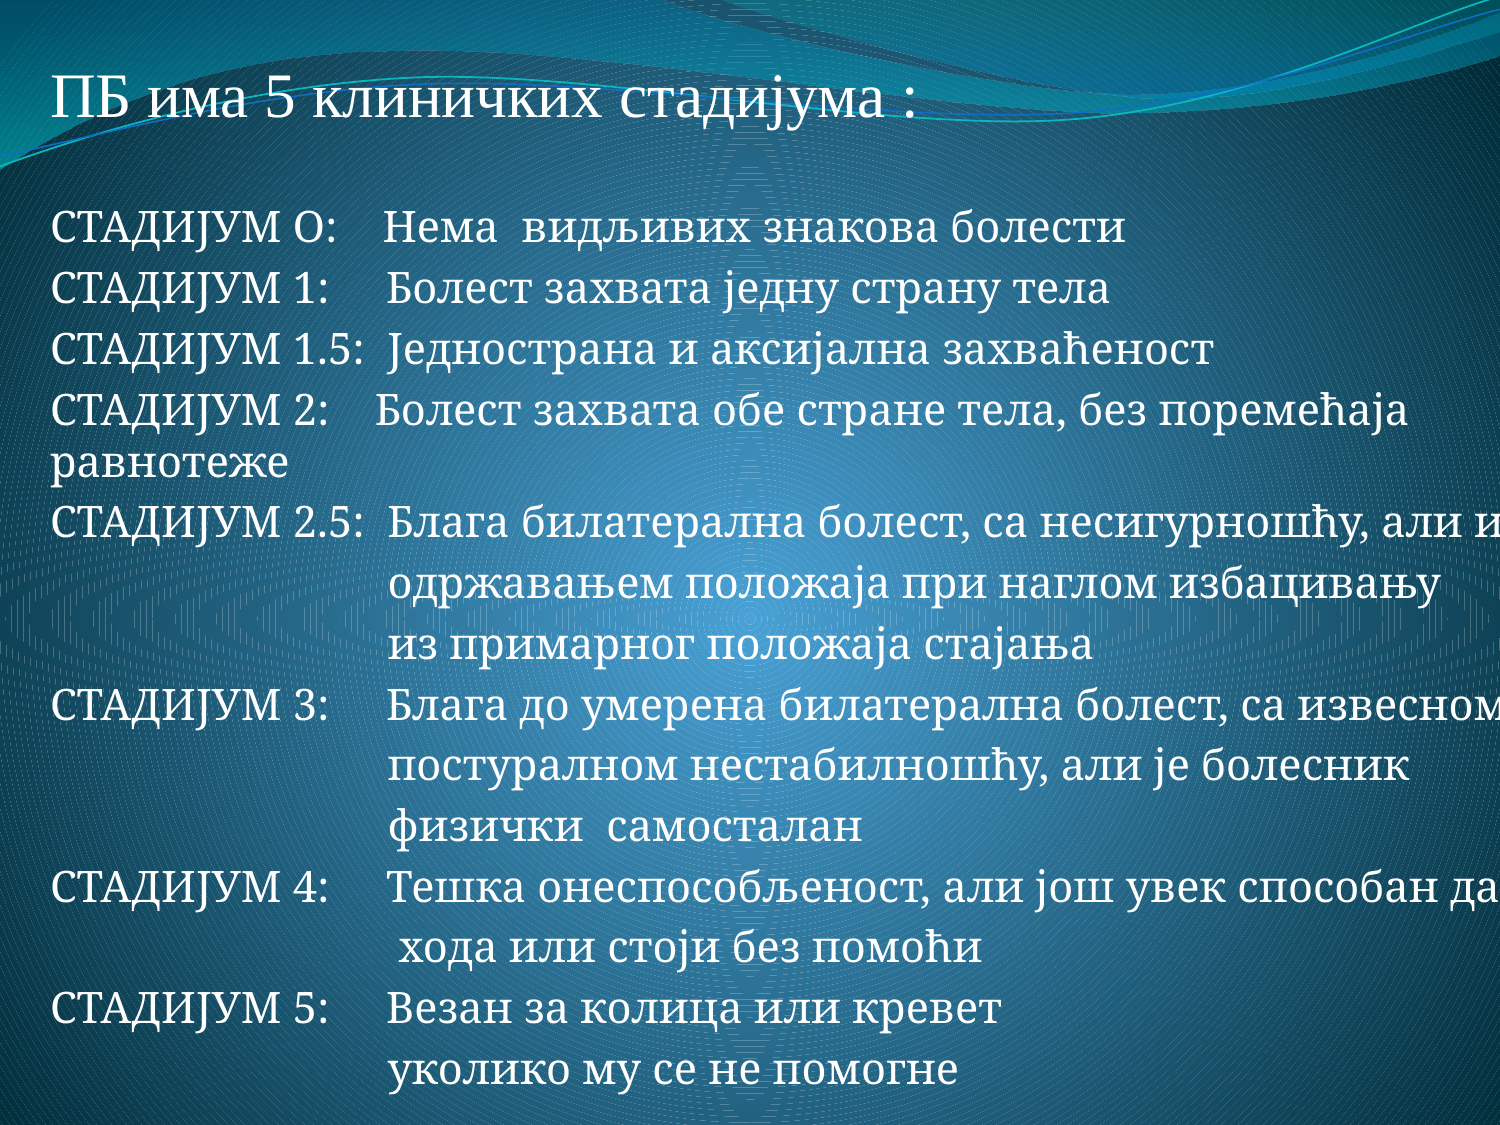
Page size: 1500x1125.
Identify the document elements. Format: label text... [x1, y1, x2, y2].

list ПБ има 5 клиничких стадијума : СТАДИЈУМ О: Нема видљивих знакова болести СТАДИЈУМ 1: Болест захвата једну страну тела СТАДИЈУМ 1.5: Једнострана и аксијална захваћеност СТАДИЈУМ 2: Болест захвата обе стране тела, без поремећаја равнотеже СТАДИЈУМ 2.5: Блага билатерална болест, са несигурношћу, али и одржавањем положаја при наглом избацивању из примарног положаја стајања СТАДИЈУМ 3: Блага до умерена билатерална болест, са извесном постуралном нестабилношћу, али је болесник физички самосталан СТАДИЈУМ 4: Тешка онеспособљеност, али још увек способан да хода или стоји без помоћи СТАДИЈУМ 5: Везан за колица или кревет уколико му се не помогне [35, 46, 1500, 1125]
